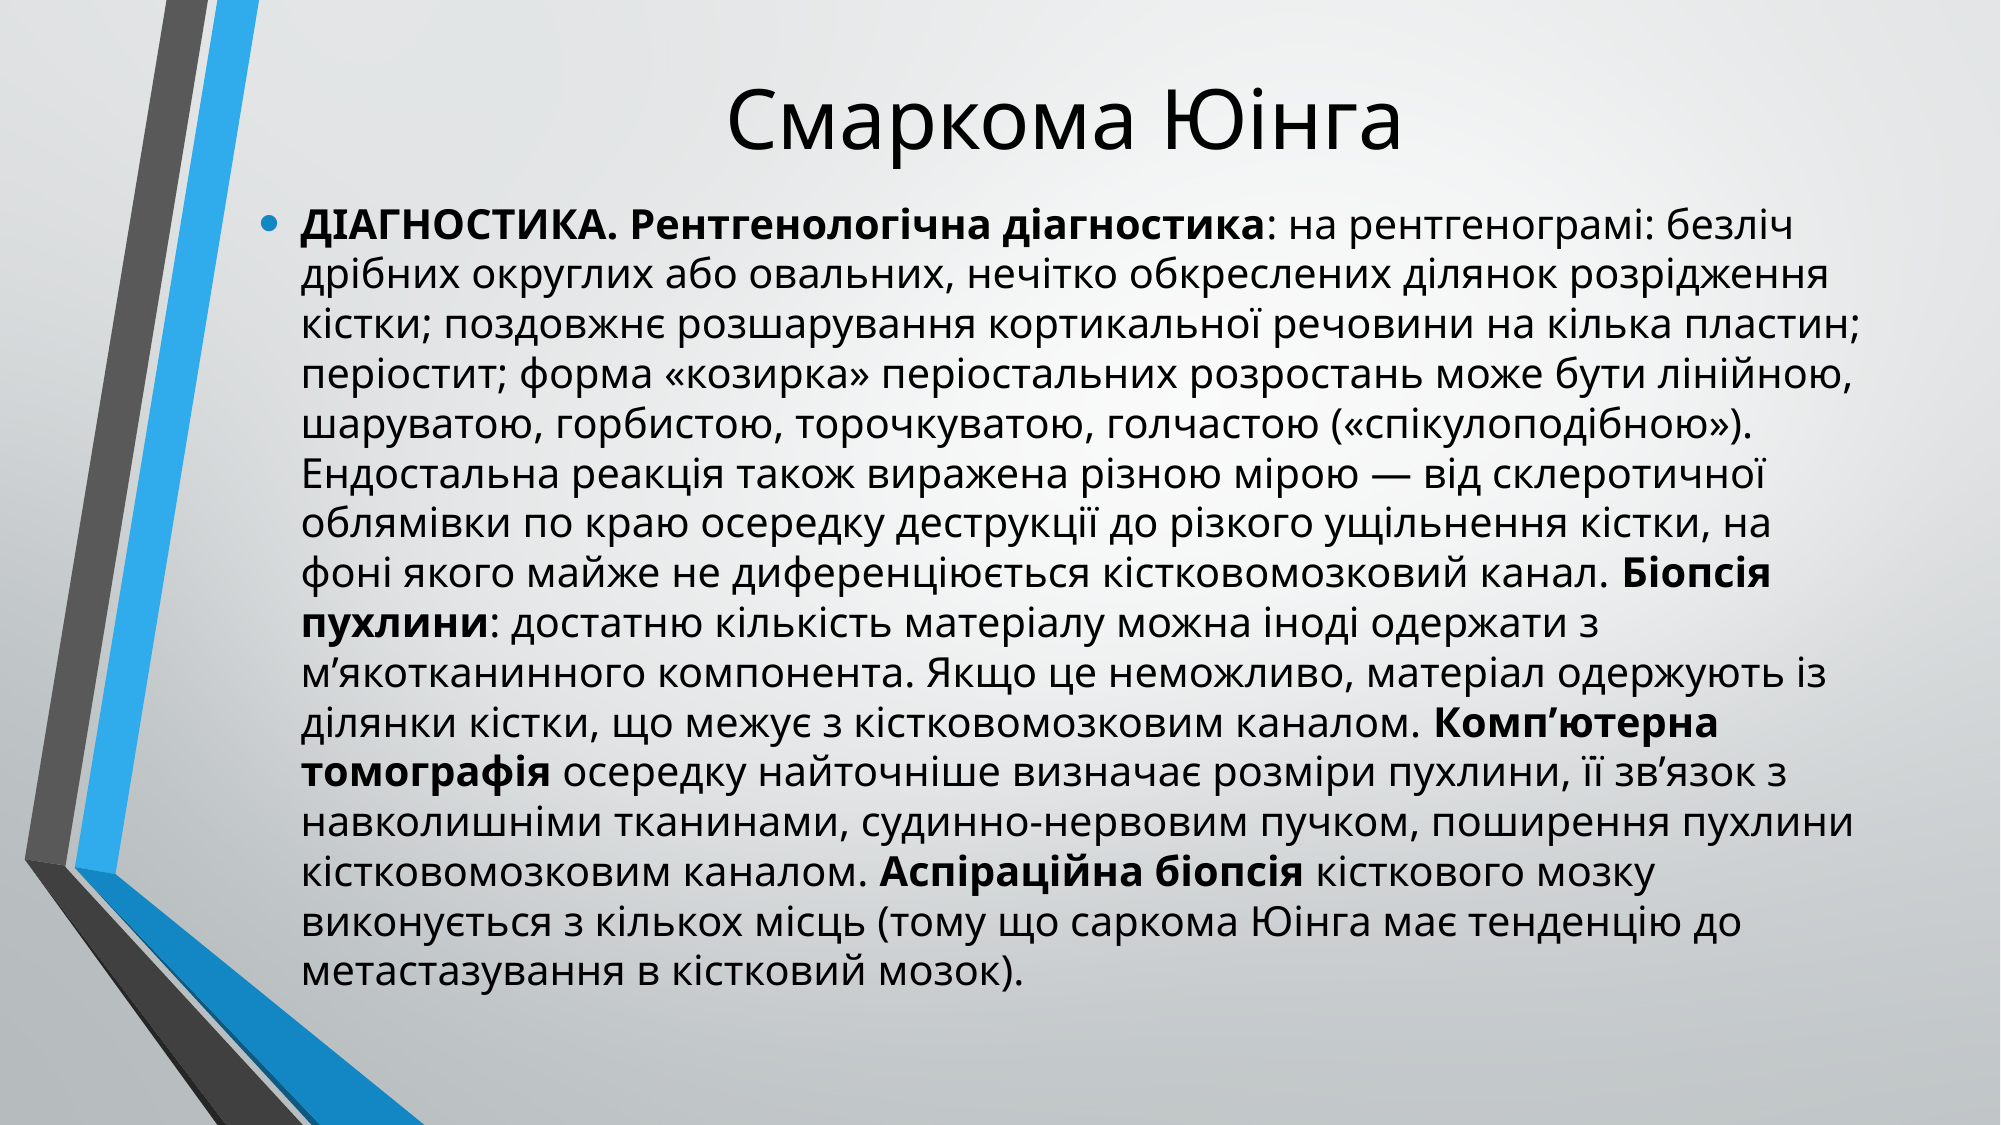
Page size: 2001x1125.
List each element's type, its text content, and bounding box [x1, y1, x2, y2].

title Смаркома Юінга [243, 57, 1887, 176]
list ДІАГНОСТИКА. Рентгенологічна діагностика: на рентгенограмі: безліч дрібних округлих або овальних, нечітко обкреслених ділянок розрідження кістки; поздовжнє розшарування кортикальної речовини на кілька пластин; періостит; форма «козирка» періостальних розростань може бути лінійною, шаруватою, горбистою, торочкуватою, голчастою («спікулоподібною»). Ендостальна реакція також виражена різною мірою — від склеротичної облямівки по краю осередку деструкції до різкого ущільнення кістки, на фоні якого майже не диференціюється кістковомозковий канал. Біопсія пухлини: достатню кількість матеріалу можна іноді одержати з м’якотканинного компонента. Якщо це неможливо, матеріал одержують із ділянки кістки, що межує з кістковомозковим каналом. Комп’ютерна томографія осередку найточніше визначає розміри пухлини, її зв’язок з навколишніми тканинами, судинно-нервовим пучком, поширення пухлини кістковомозковим каналом. Аспіраційна біопсія кісткового мозку виконується з кількох місць (тому що саркома Юінга має тенденцію до метастазування в кістковий мозок). [243, 190, 1887, 1046]
